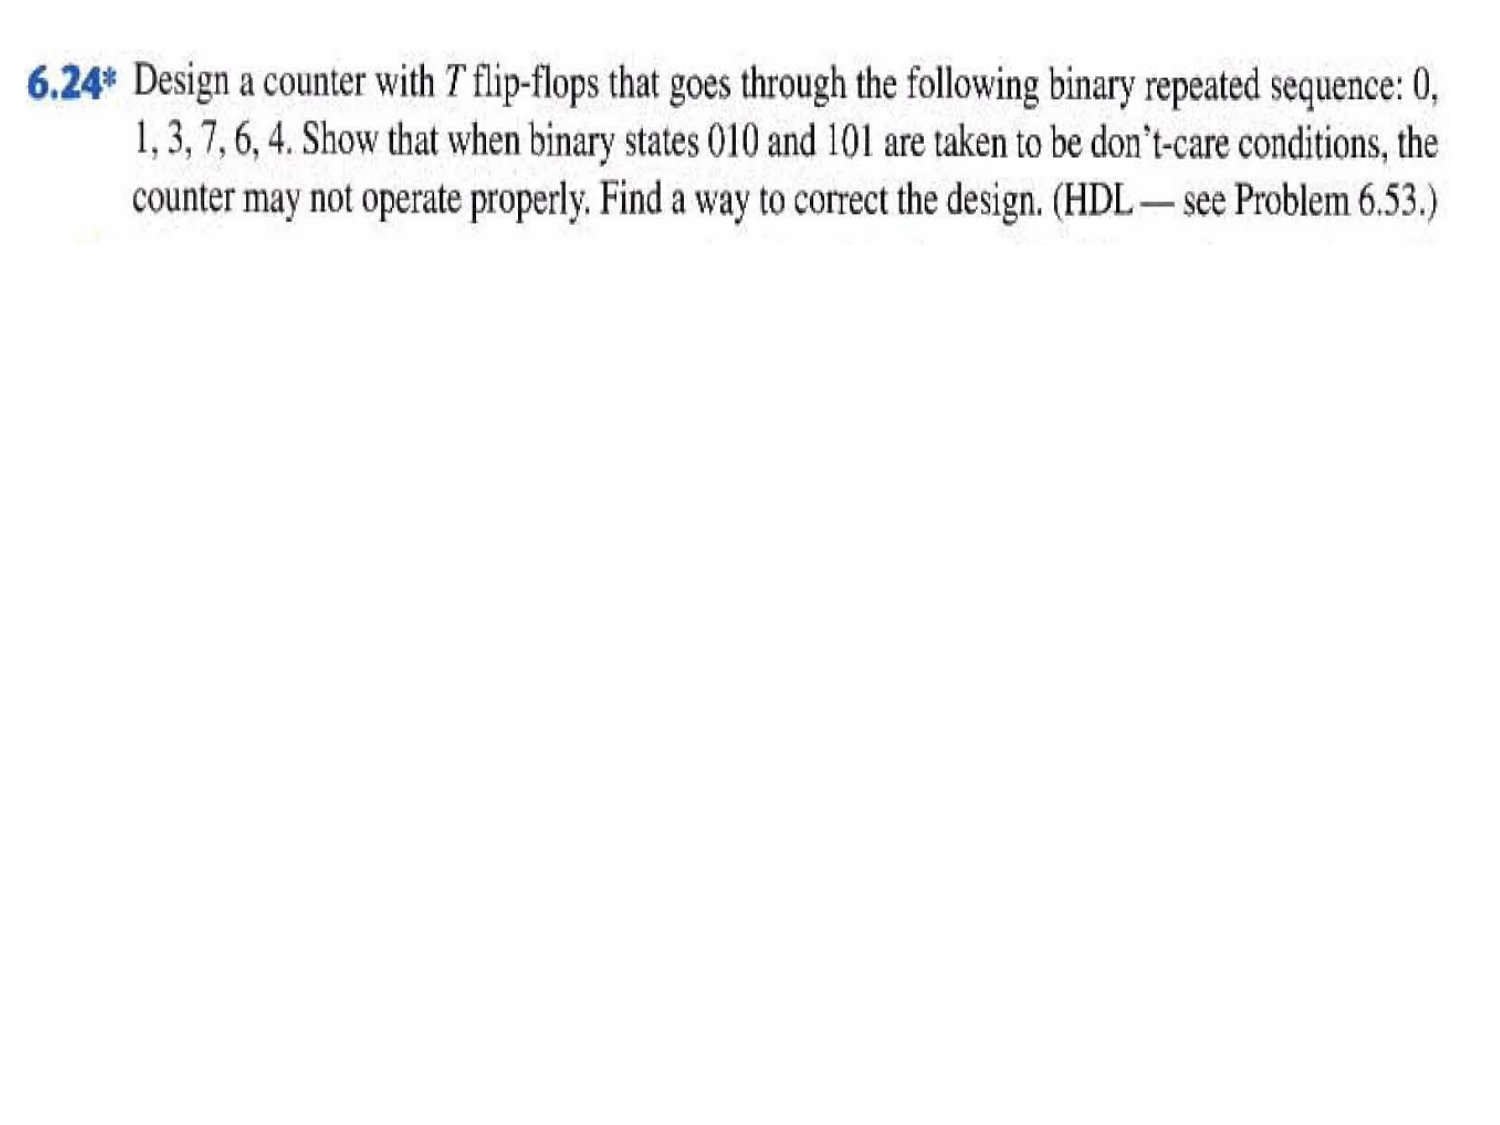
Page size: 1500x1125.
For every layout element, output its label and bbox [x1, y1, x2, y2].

picture [24, 49, 1451, 246]
